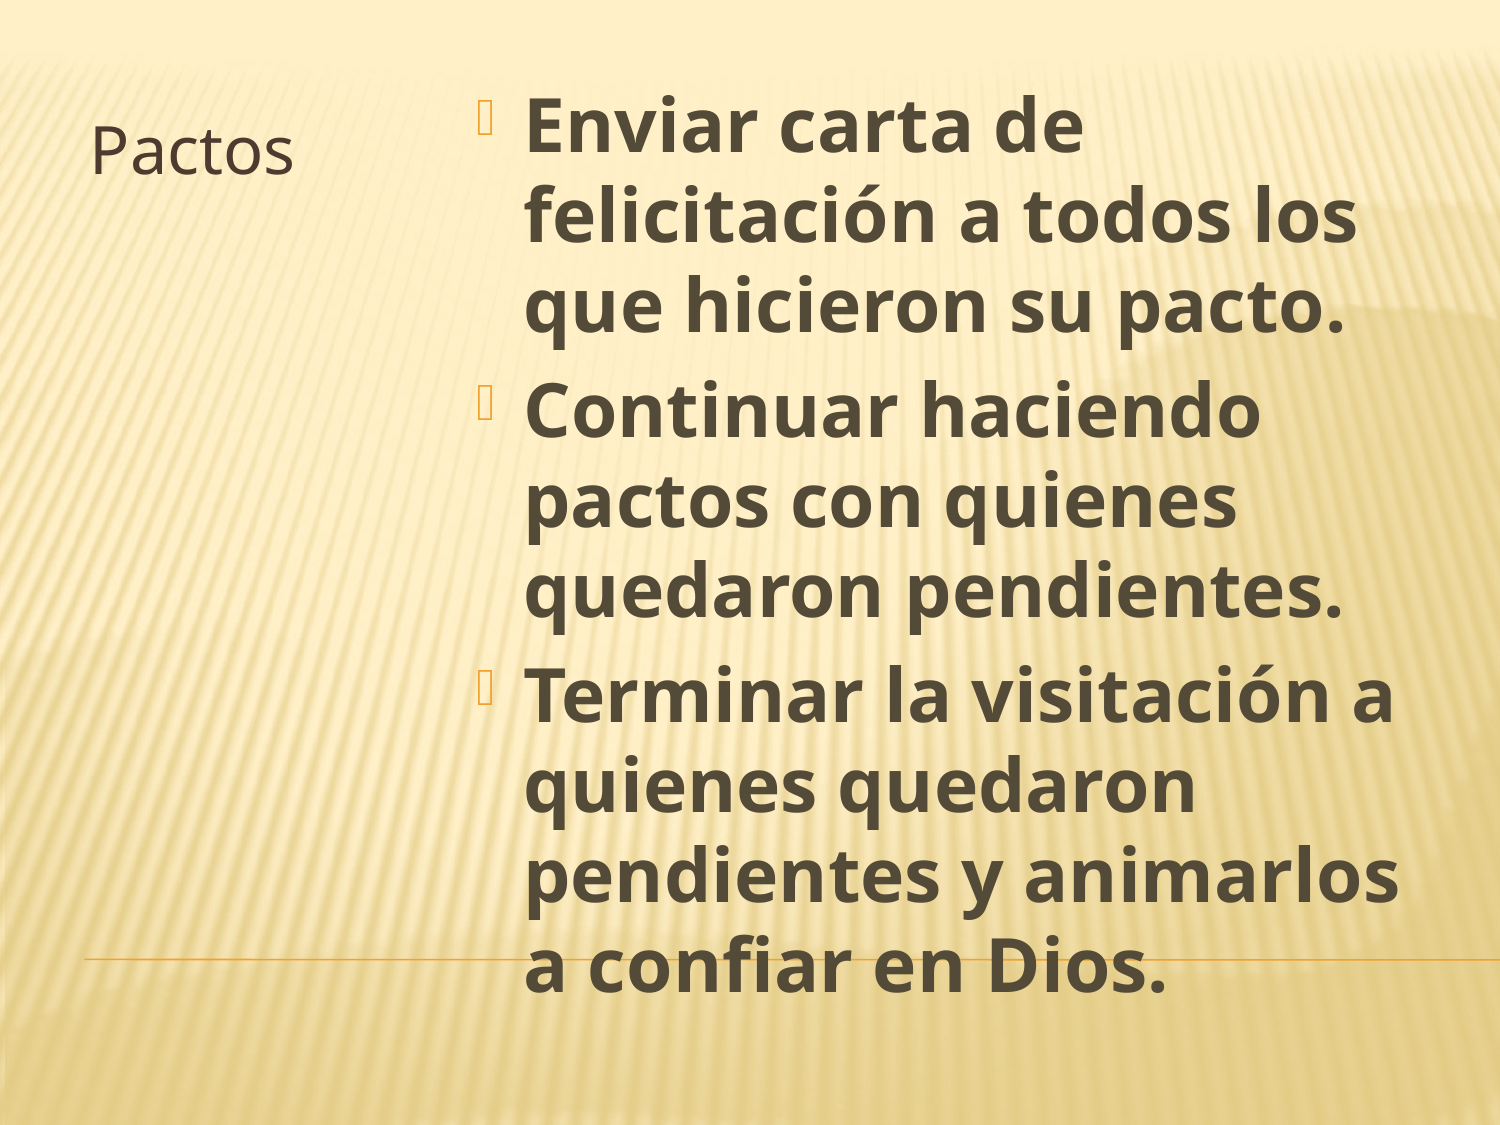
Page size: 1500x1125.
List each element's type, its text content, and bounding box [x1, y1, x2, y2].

list Enviar carta de felicitación a todos los que hicieron su pacto. Continuar haciendo pactos con quienes quedaron pendientes. Terminar la visitación a quienes quedaron pendientes y animarlos a confiar en Dios. [386, 70, 1463, 1079]
list Pactos [75, 99, 364, 888]
